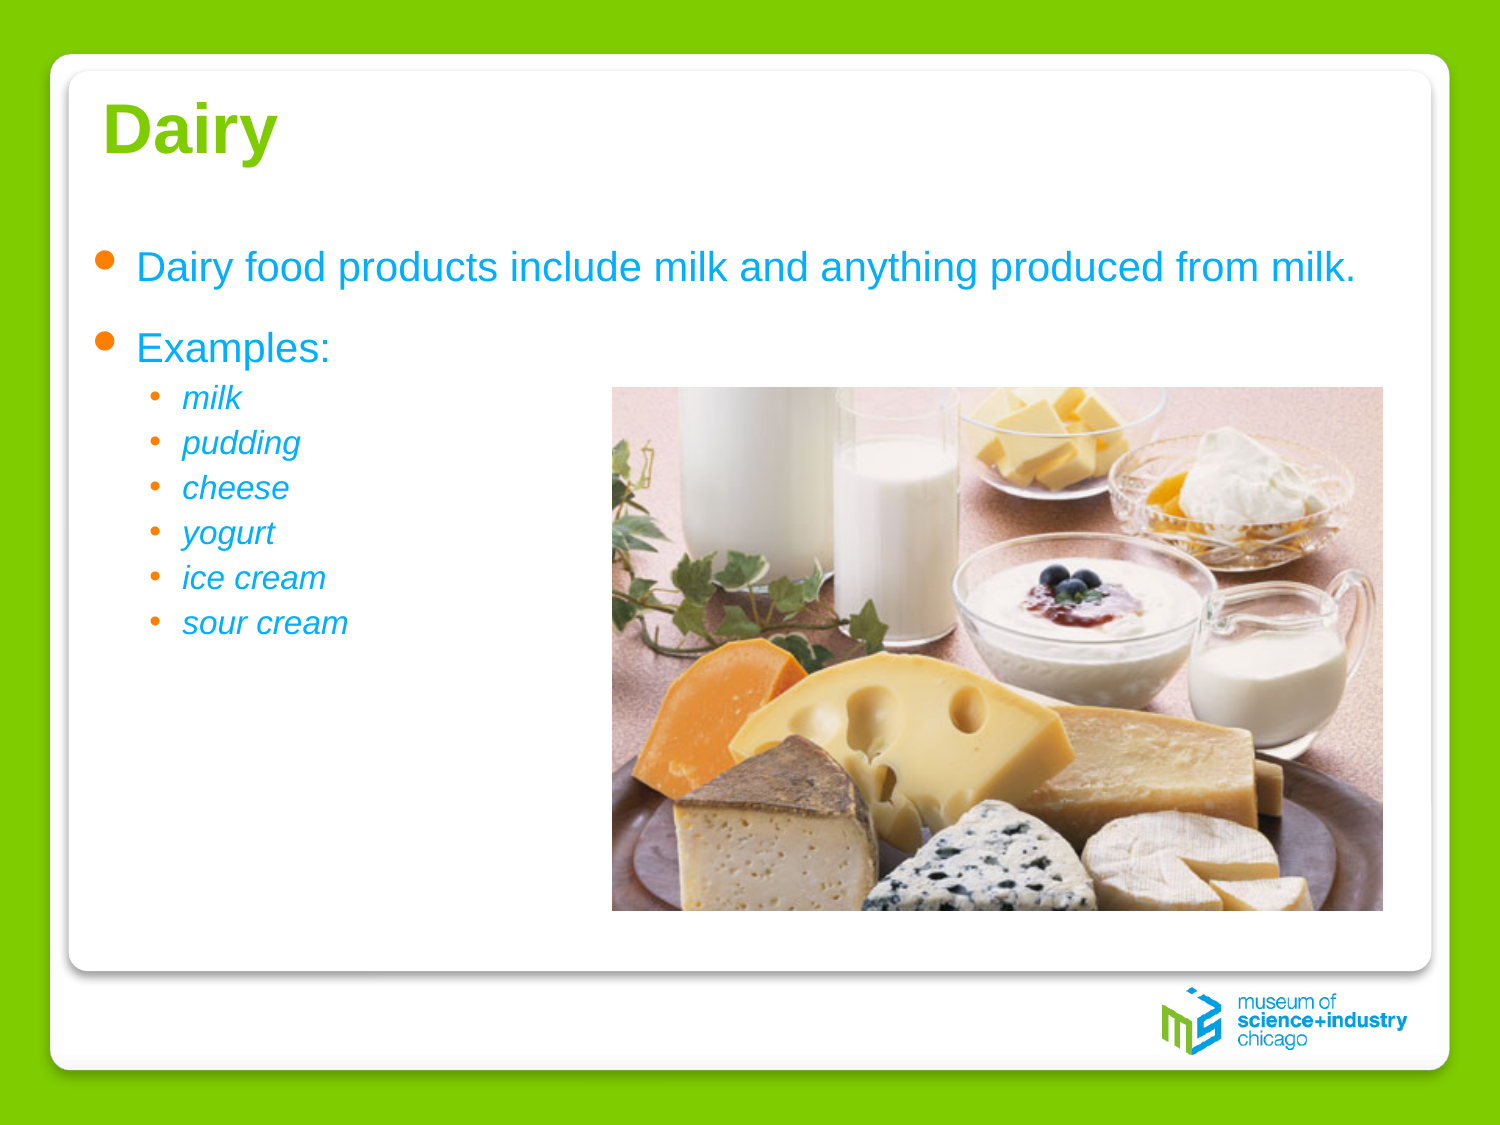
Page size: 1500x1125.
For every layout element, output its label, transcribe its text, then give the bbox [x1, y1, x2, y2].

title Dairy [87, 75, 1430, 175]
list Dairy food products include milk and anything produced from milk. Examples: milk pudding cheese yogurt ice cream sour cream [62, 224, 1433, 813]
picture [612, 387, 1383, 912]
picture [1162, 987, 1407, 1055]
